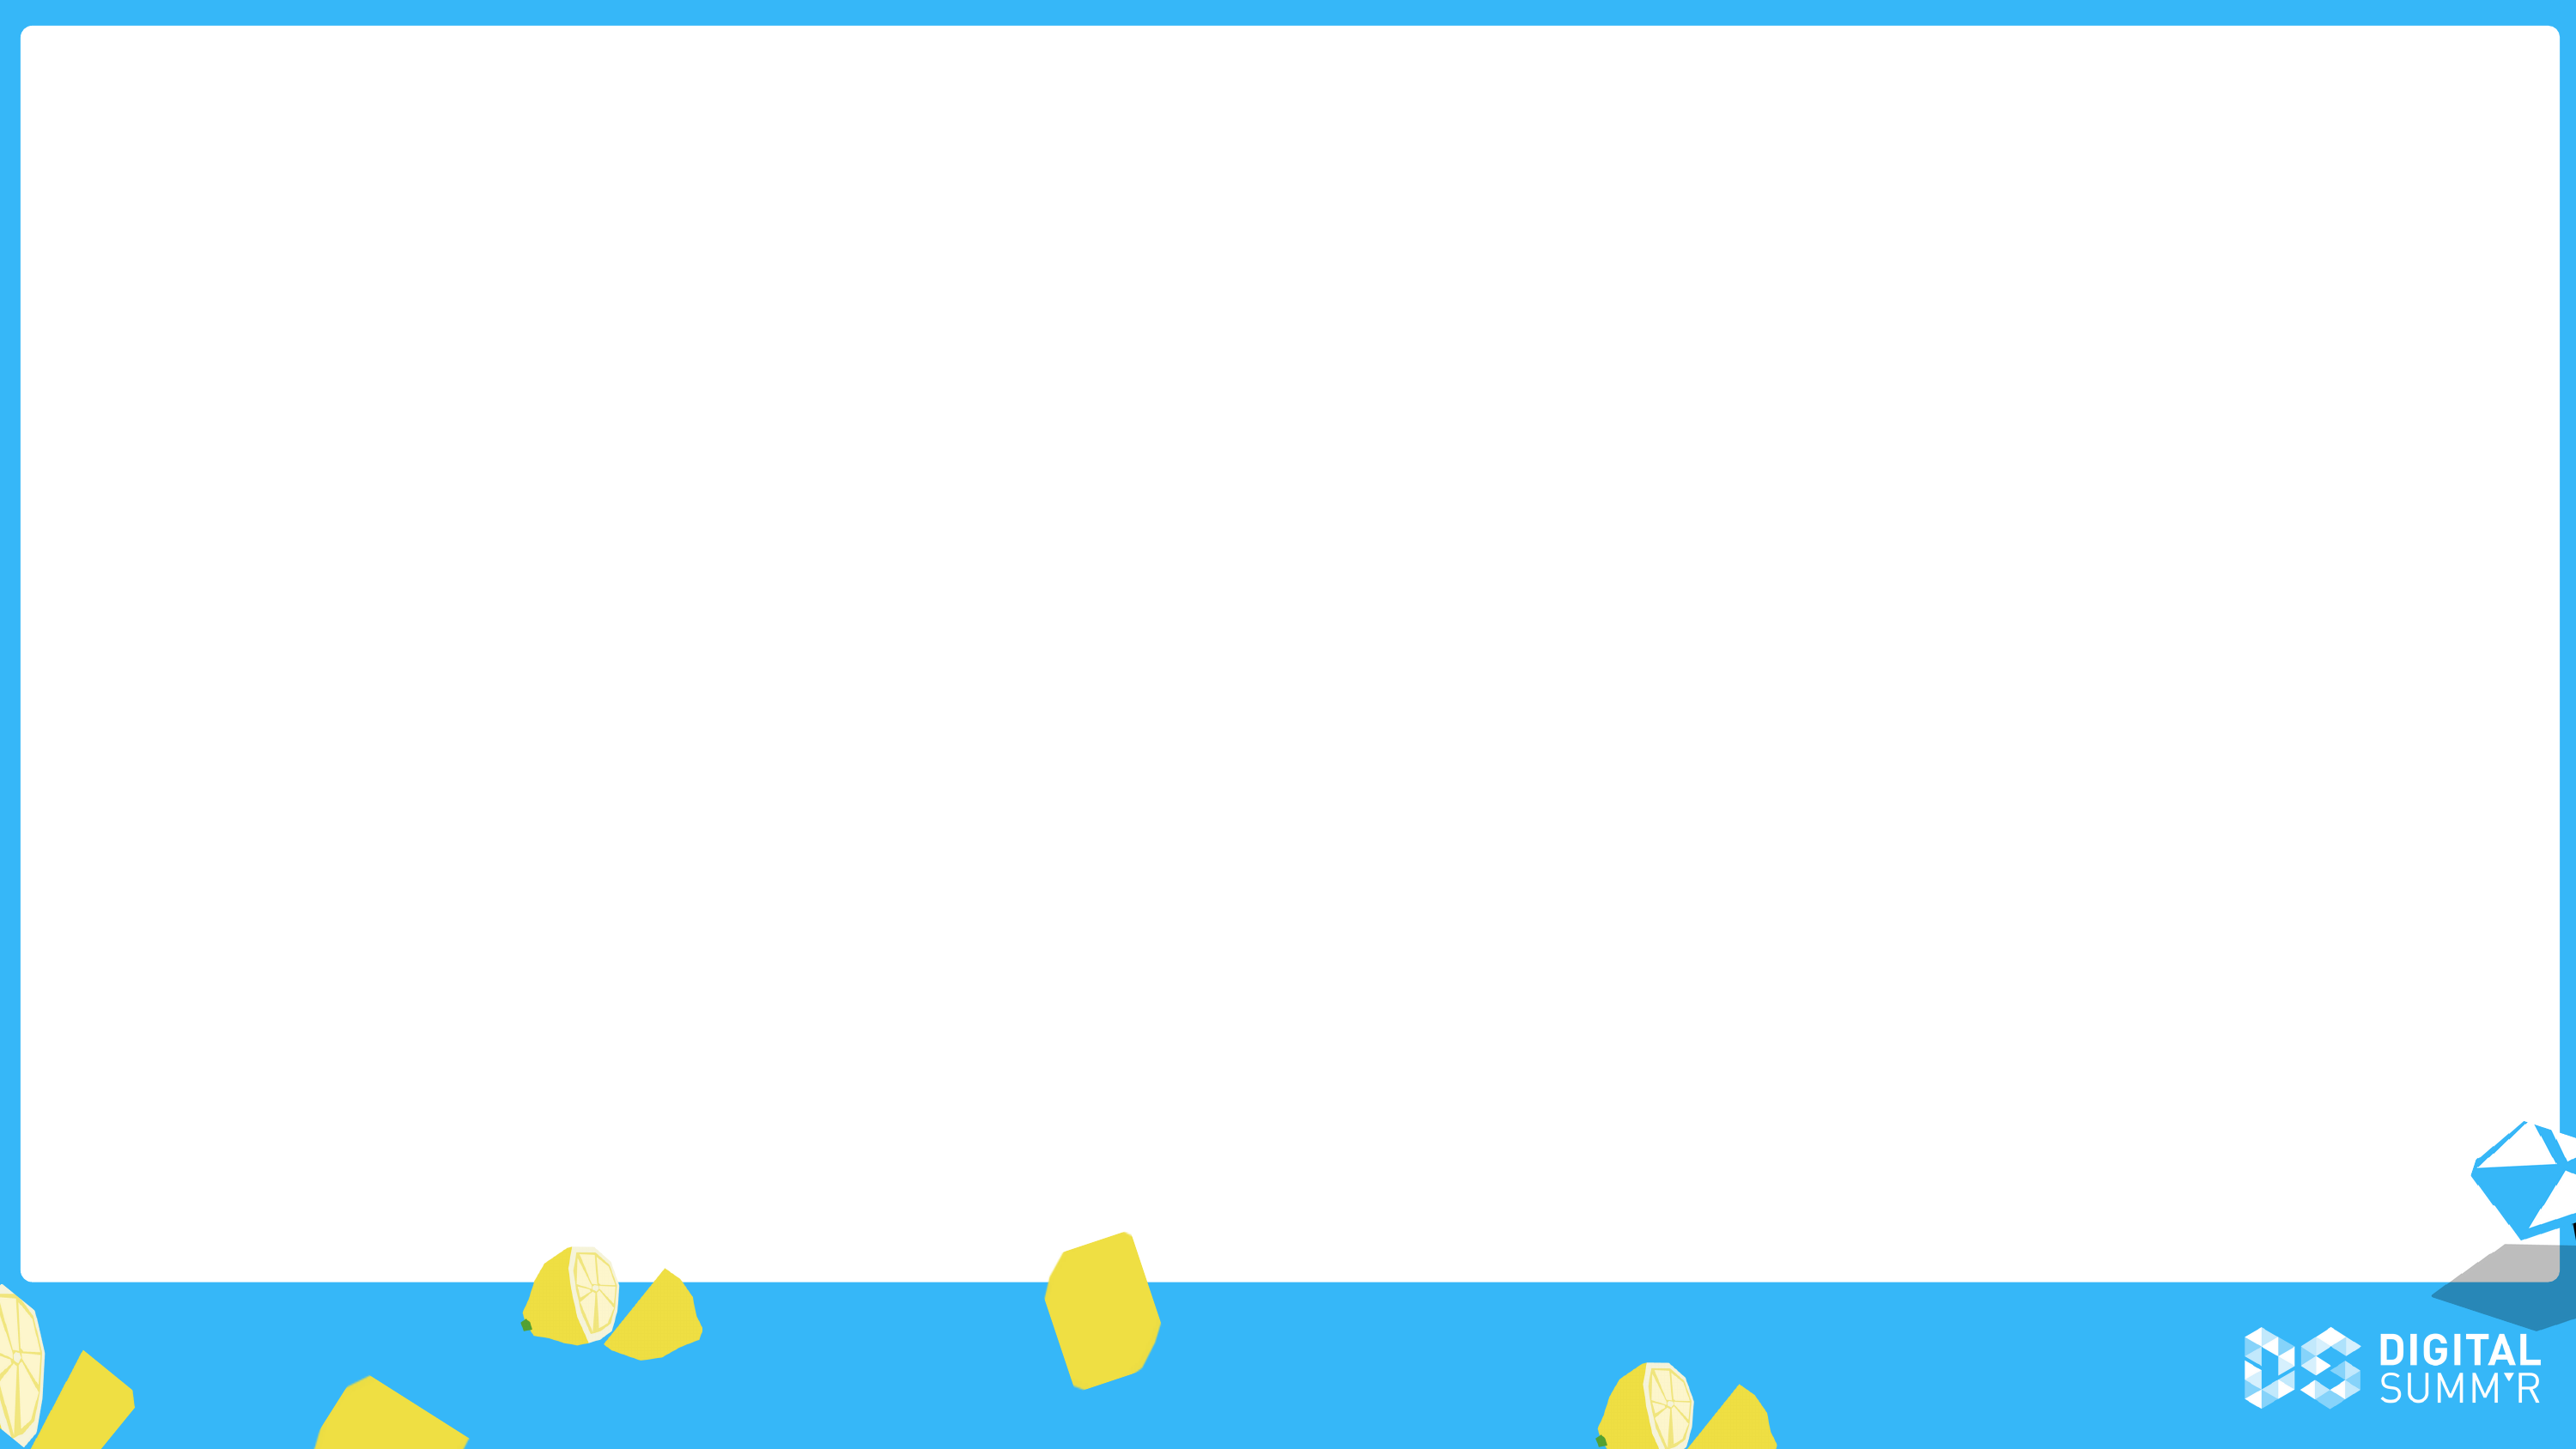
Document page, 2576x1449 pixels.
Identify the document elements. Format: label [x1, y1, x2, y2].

text_box [2567, 1135, 2576, 1282]
text_box [0, 1282, 2576, 1449]
text_box [20, 25, 2561, 1282]
